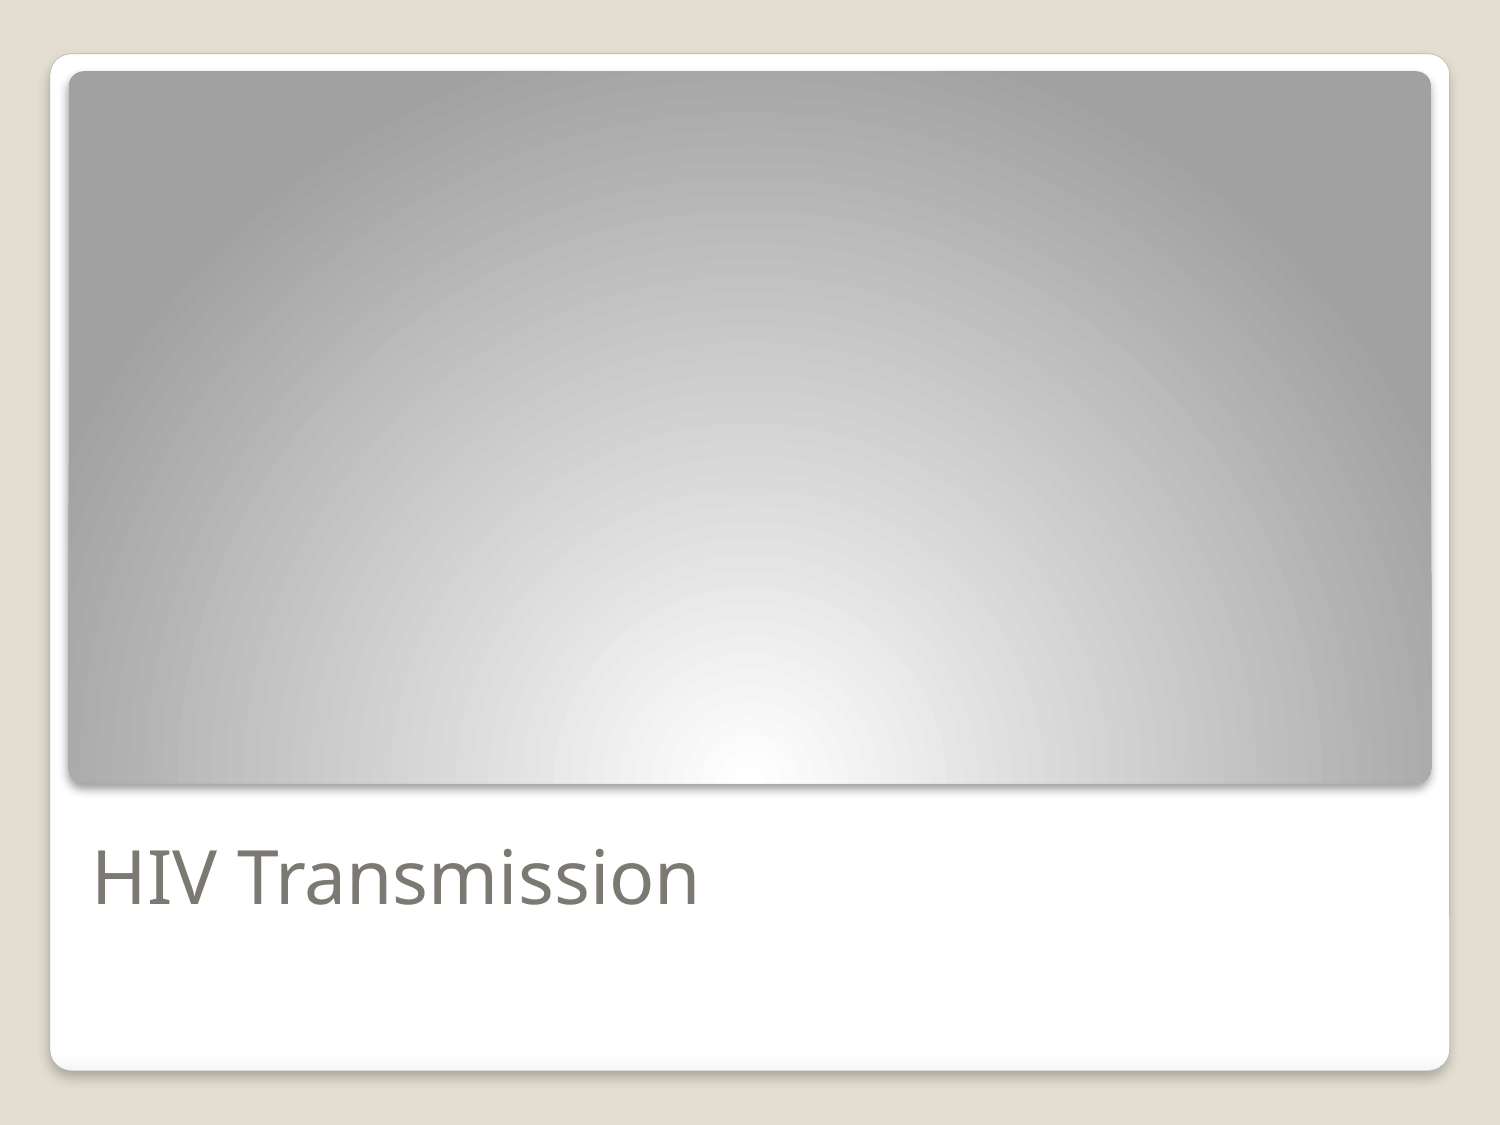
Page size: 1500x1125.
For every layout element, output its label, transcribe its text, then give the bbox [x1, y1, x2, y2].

title HIV Transmission [76, 808, 1420, 920]
